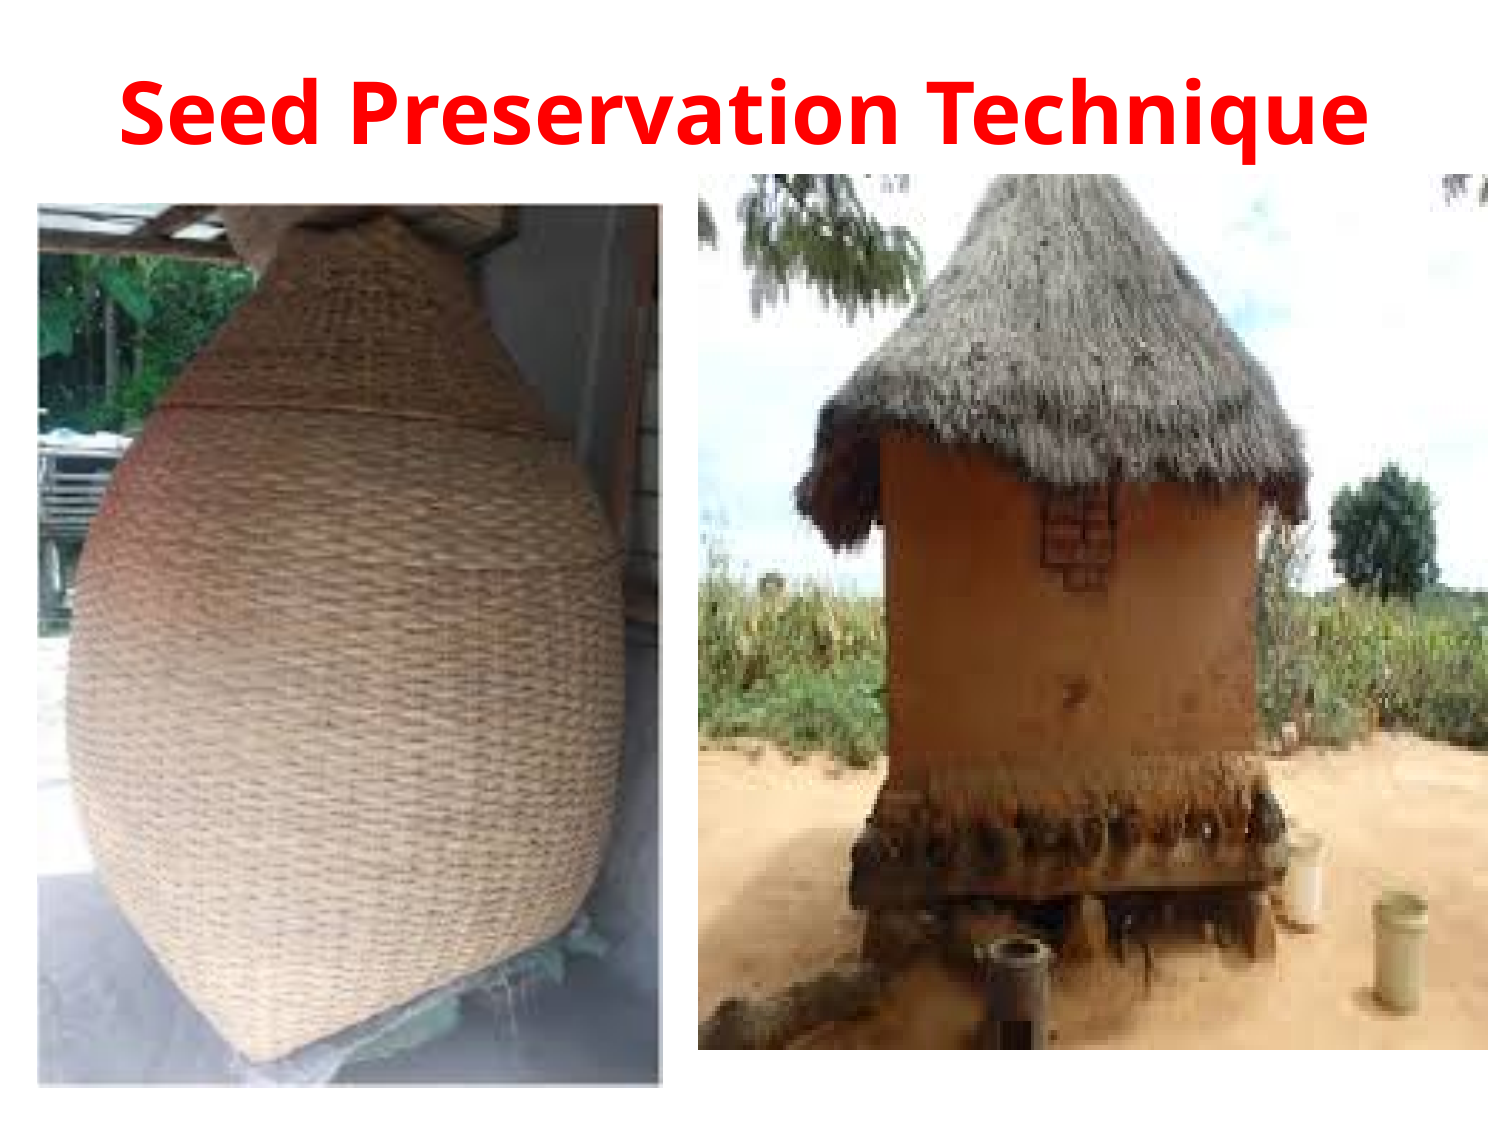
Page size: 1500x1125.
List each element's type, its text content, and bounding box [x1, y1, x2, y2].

picture [36, 202, 663, 1088]
title Seed Preservation Technique [103, 59, 1397, 278]
picture [698, 174, 1488, 1051]
